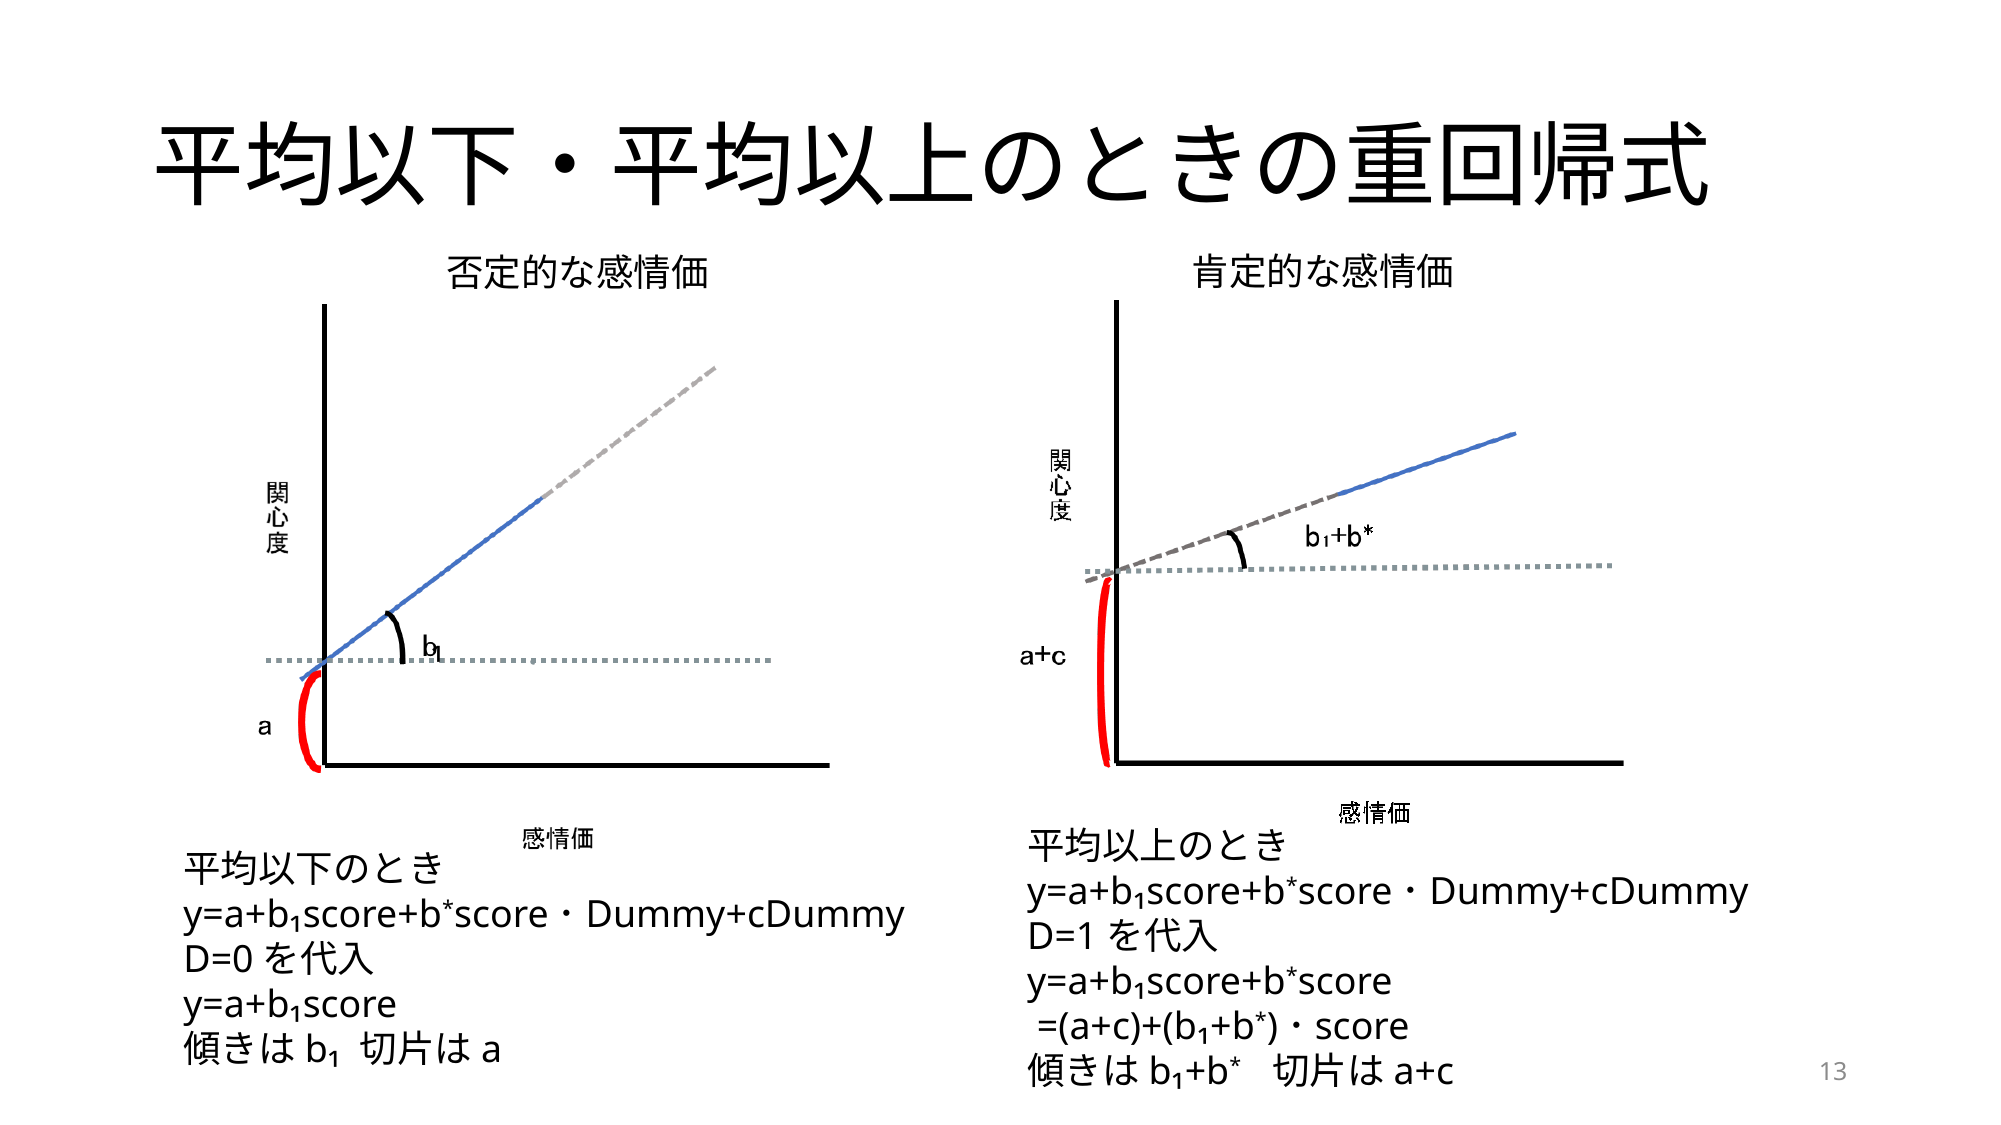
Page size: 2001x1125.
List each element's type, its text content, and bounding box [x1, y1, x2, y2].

picture [999, 300, 1626, 841]
text_box 肯定的な感情価 [1177, 240, 1470, 300]
title 平均以下・平均以上のときの重回帰式 [137, 59, 1863, 278]
text_box 平均以下のとき y=a+b₁score+b*score･Dummy+cDummy D=0を代入 y=a+b₁score 傾きはb₁ 切片はa [168, 837, 920, 1078]
text_box 否定的な感情価 [431, 241, 724, 301]
slide_number 13 [1412, 1042, 1863, 1103]
picture [237, 304, 832, 866]
text_box 平均以上のとき y=a+b₁score+b*score･Dummy+cDummy D=1を代入 y=a+b₁score+b*score =(a+c)+(b₁+b*)･score 傾きはb₁+b* 切片はa+c [1012, 814, 1764, 1100]
